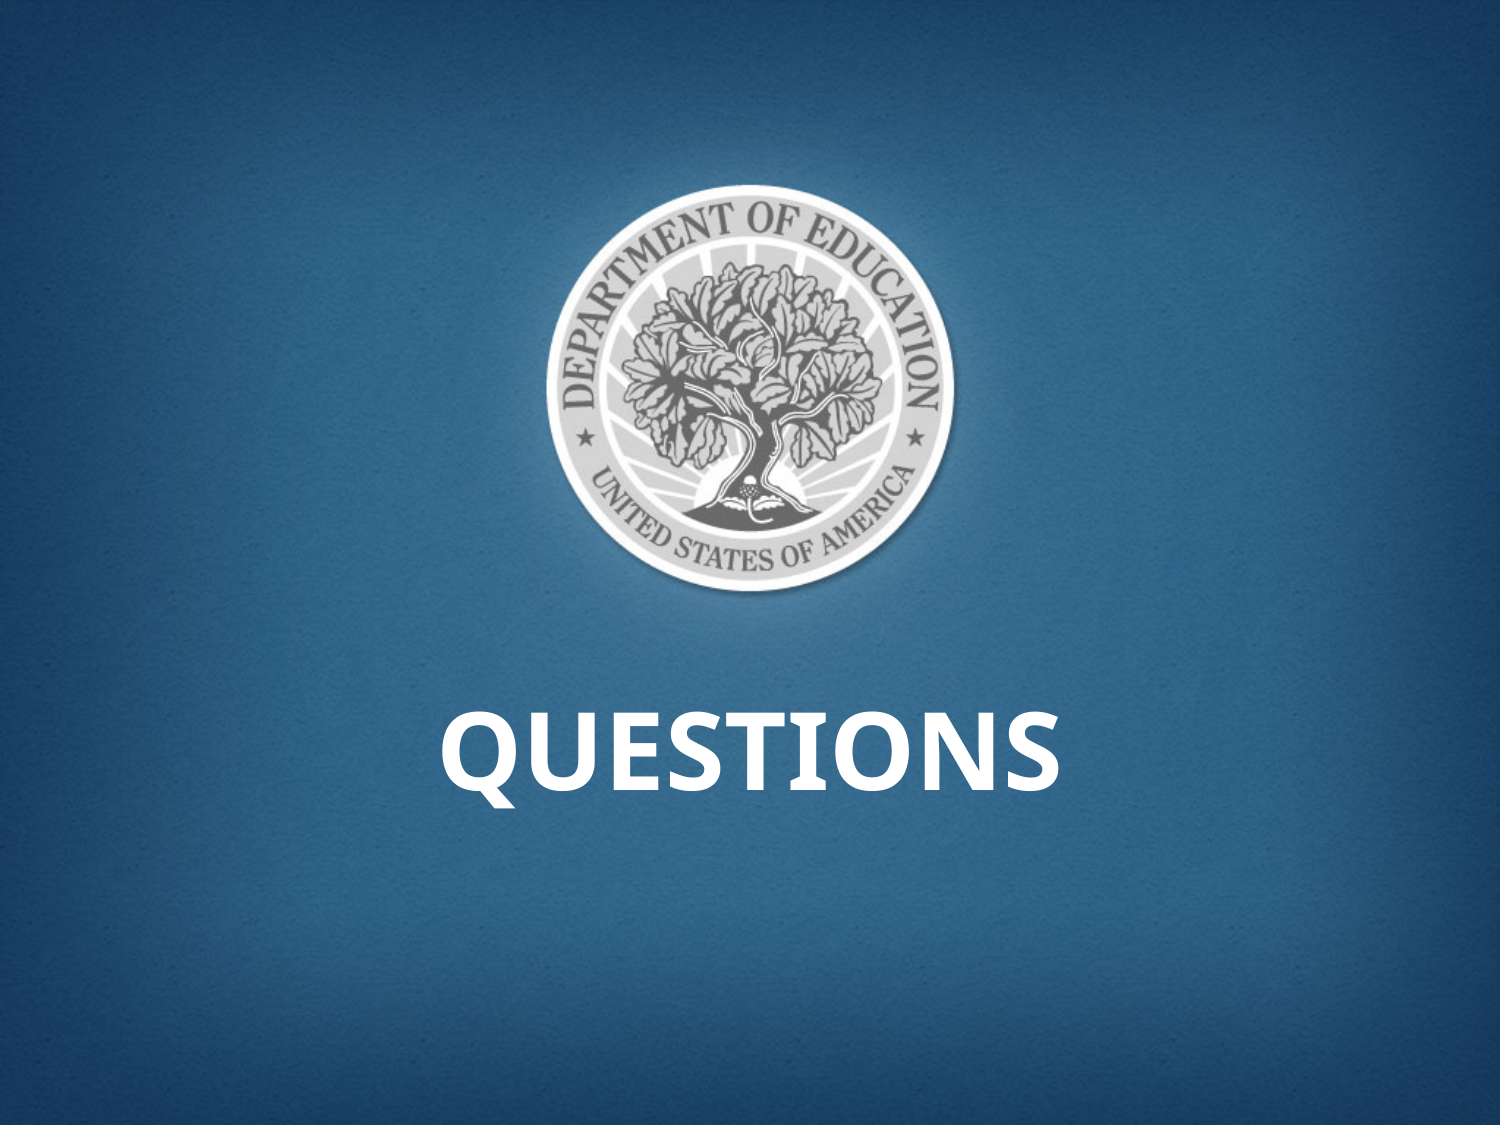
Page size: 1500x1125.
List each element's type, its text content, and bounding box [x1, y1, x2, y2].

picture [0, 0, 1500, 1125]
title QUESTIONS [112, 675, 1388, 825]
